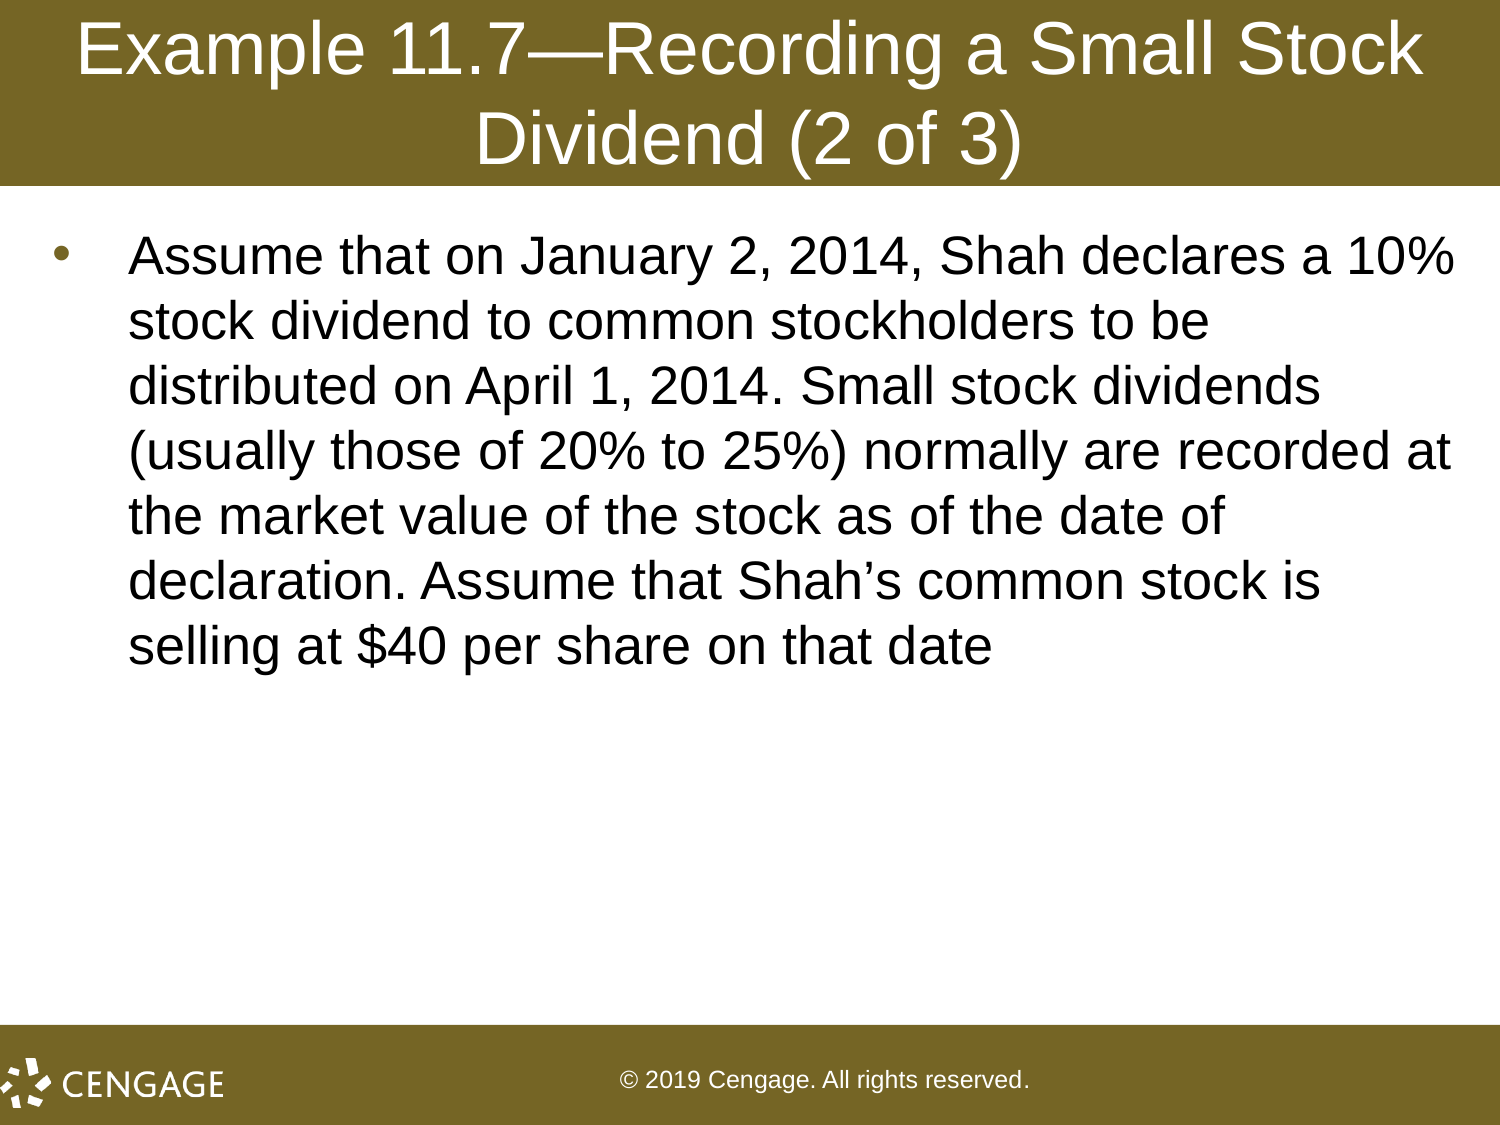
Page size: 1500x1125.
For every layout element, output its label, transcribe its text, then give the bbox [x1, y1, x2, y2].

list Assume that on January 2, 2014, Shah declares a 10% stock dividend to common stockholders to be distributed on April 1, 2014. Small stock dividends (usually those of 20% to 25%) normally are recorded at the market value of the stock as of the date of declaration. Assume that Shah’s common stock is selling at $40 per share on that date [37, 212, 1475, 1001]
picture [0, 1058, 223, 1108]
title Example 11.7—Recording a Small Stock Dividend (2 of 3) [7, 4, 1493, 175]
